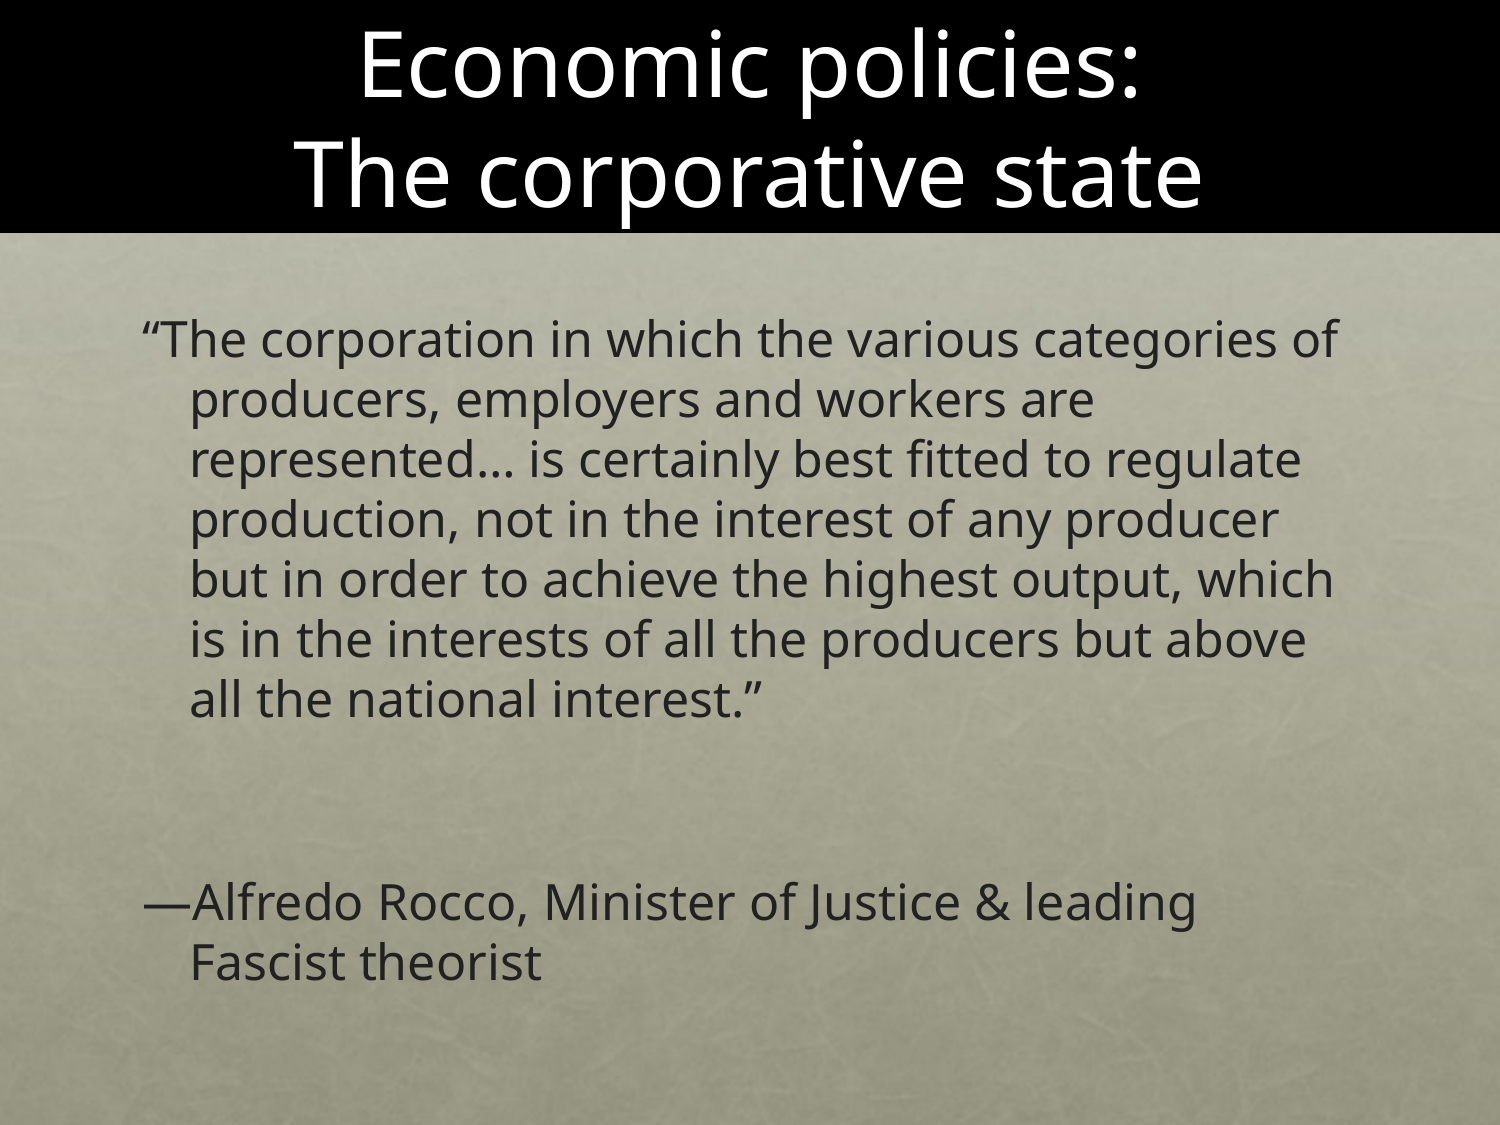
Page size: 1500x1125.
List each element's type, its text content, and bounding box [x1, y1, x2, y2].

list “The corporation in which the various categories of producers, employers and workers are represented… is certainly best fitted to regulate production, not in the interest of any producer but in order to achieve the highest output, which is in the interests of all the producers but above all the national interest.” —Alfredo Rocco, Minister of Justice & leading Fascist theorist [127, 299, 1372, 1005]
title Economic policies: The corporative state [127, 10, 1372, 221]
picture [0, 214, 1500, 1125]
